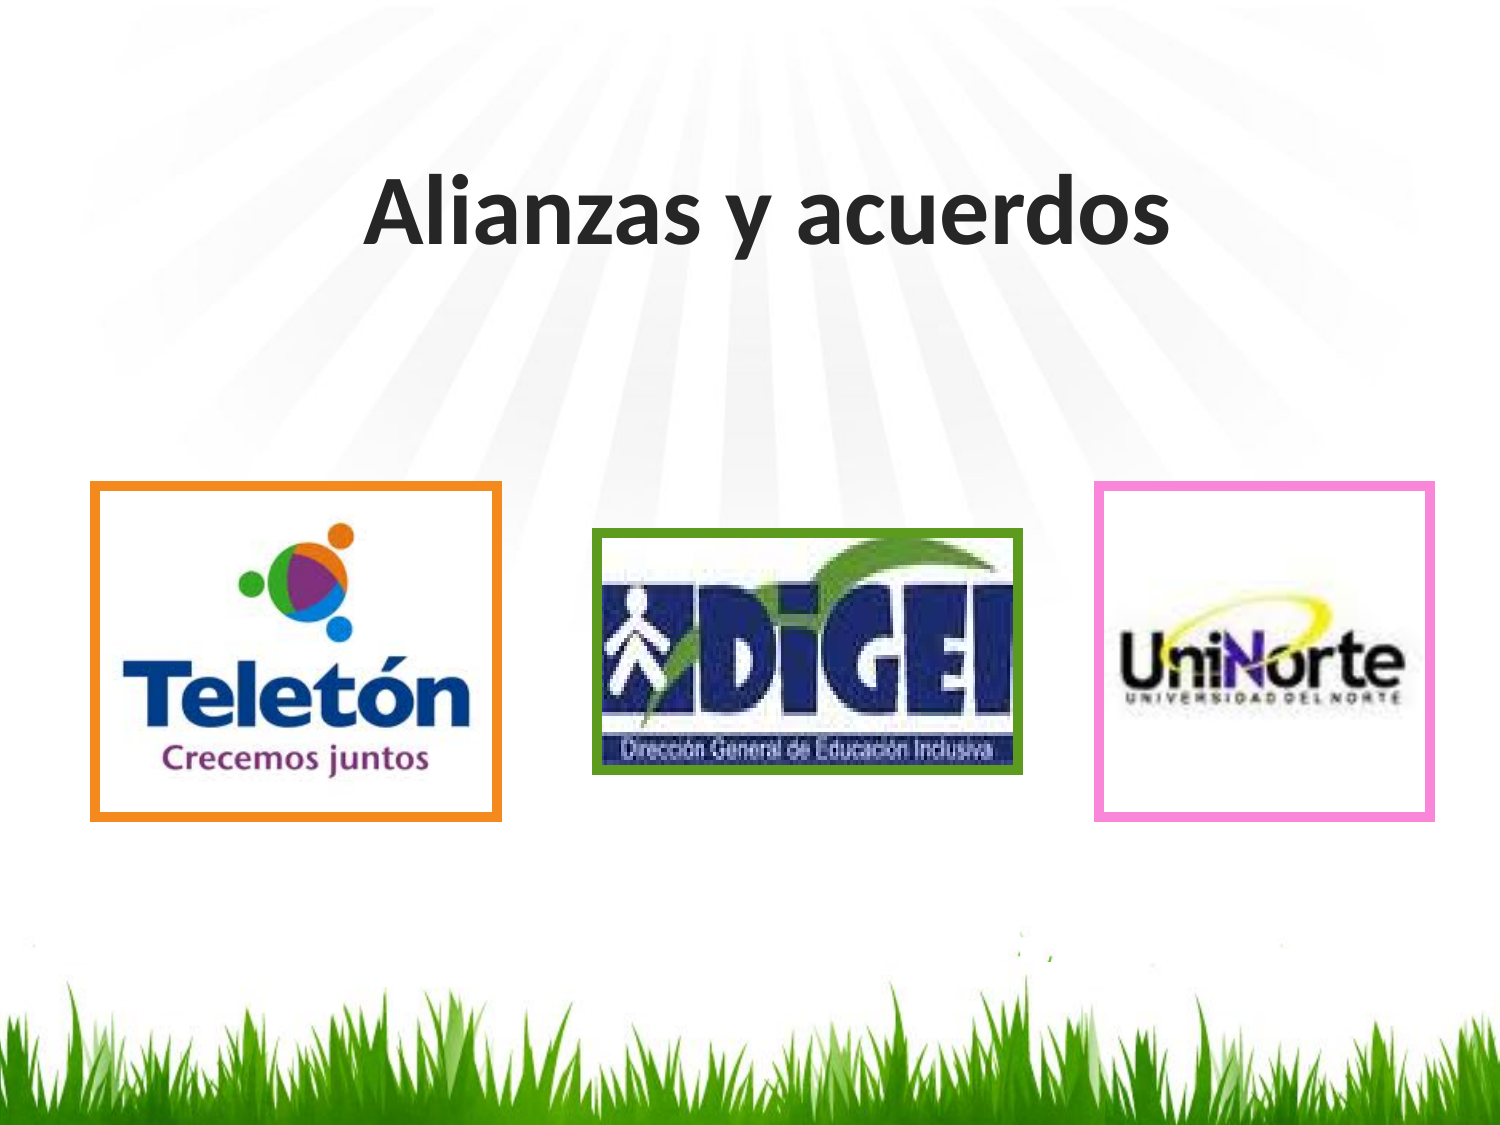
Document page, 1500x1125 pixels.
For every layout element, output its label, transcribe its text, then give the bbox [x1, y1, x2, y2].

picture [0, 0, 1500, 1125]
text_box Alianzas y acuerdos [348, 137, 1265, 272]
